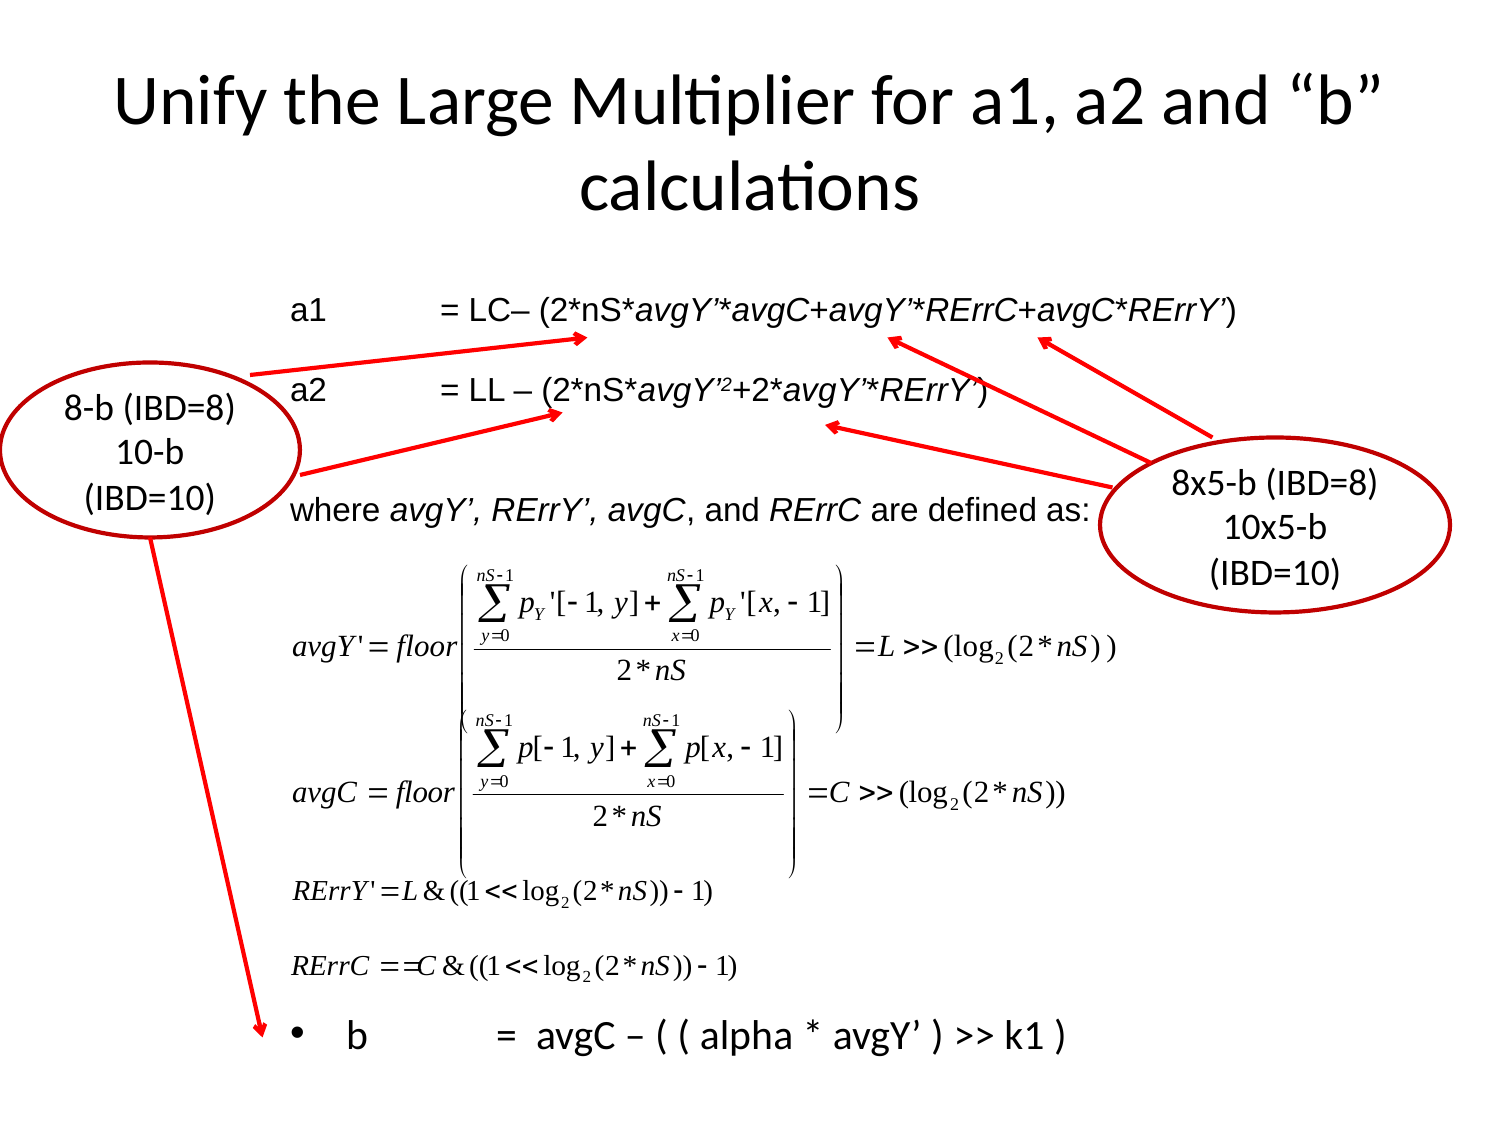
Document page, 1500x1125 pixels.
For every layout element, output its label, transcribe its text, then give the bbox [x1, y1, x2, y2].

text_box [287, 871, 720, 914]
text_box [287, 559, 1123, 740]
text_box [824, 424, 1113, 488]
title Unify the Large Multiplier for a1, a2 and “b” calculations [75, 45, 1425, 233]
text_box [285, 946, 743, 988]
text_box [887, 337, 1035, 423]
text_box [287, 704, 1071, 885]
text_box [249, 337, 588, 376]
text_box 8x5-b (IBD=8) 10x5-b (IBD=10) [1097, 435, 1453, 615]
text_box a1 = LC– (2*nS*avgY’*avgC+avgY’*RErrC+avgC*RErrY’) a2 = LL – (2*nS*avgY’2+2*avgY’*RErrY’) where avgY’, RErrY’, avgC, and RErrC are defined as: [274, 280, 1325, 576]
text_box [1037, 337, 1213, 438]
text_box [1116, 446, 1152, 464]
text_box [299, 412, 563, 476]
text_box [149, 537, 263, 1038]
list b = avgC – ( ( alpha * avgY’ ) >> k1 ) [275, 999, 1113, 1080]
text_box 8-b (IBD=8) 10-b (IBD=10) [0, 360, 295, 540]
